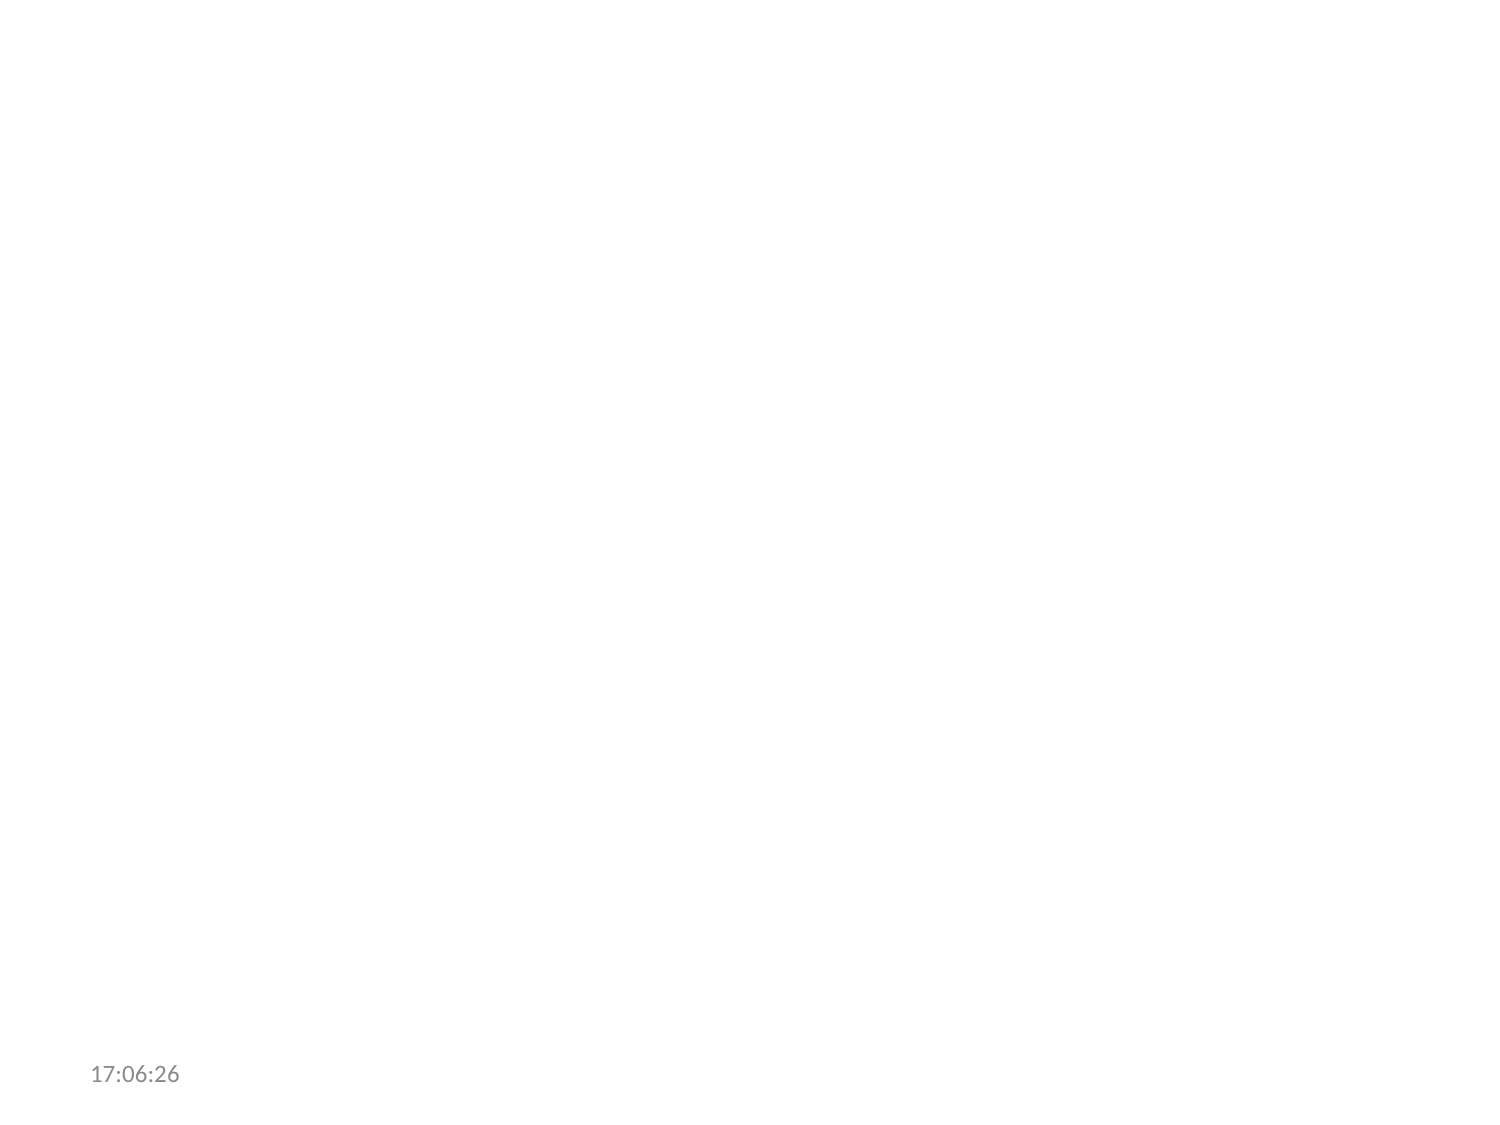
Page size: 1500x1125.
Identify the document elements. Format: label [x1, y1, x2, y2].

slide_number [75, 1042, 425, 1103]
